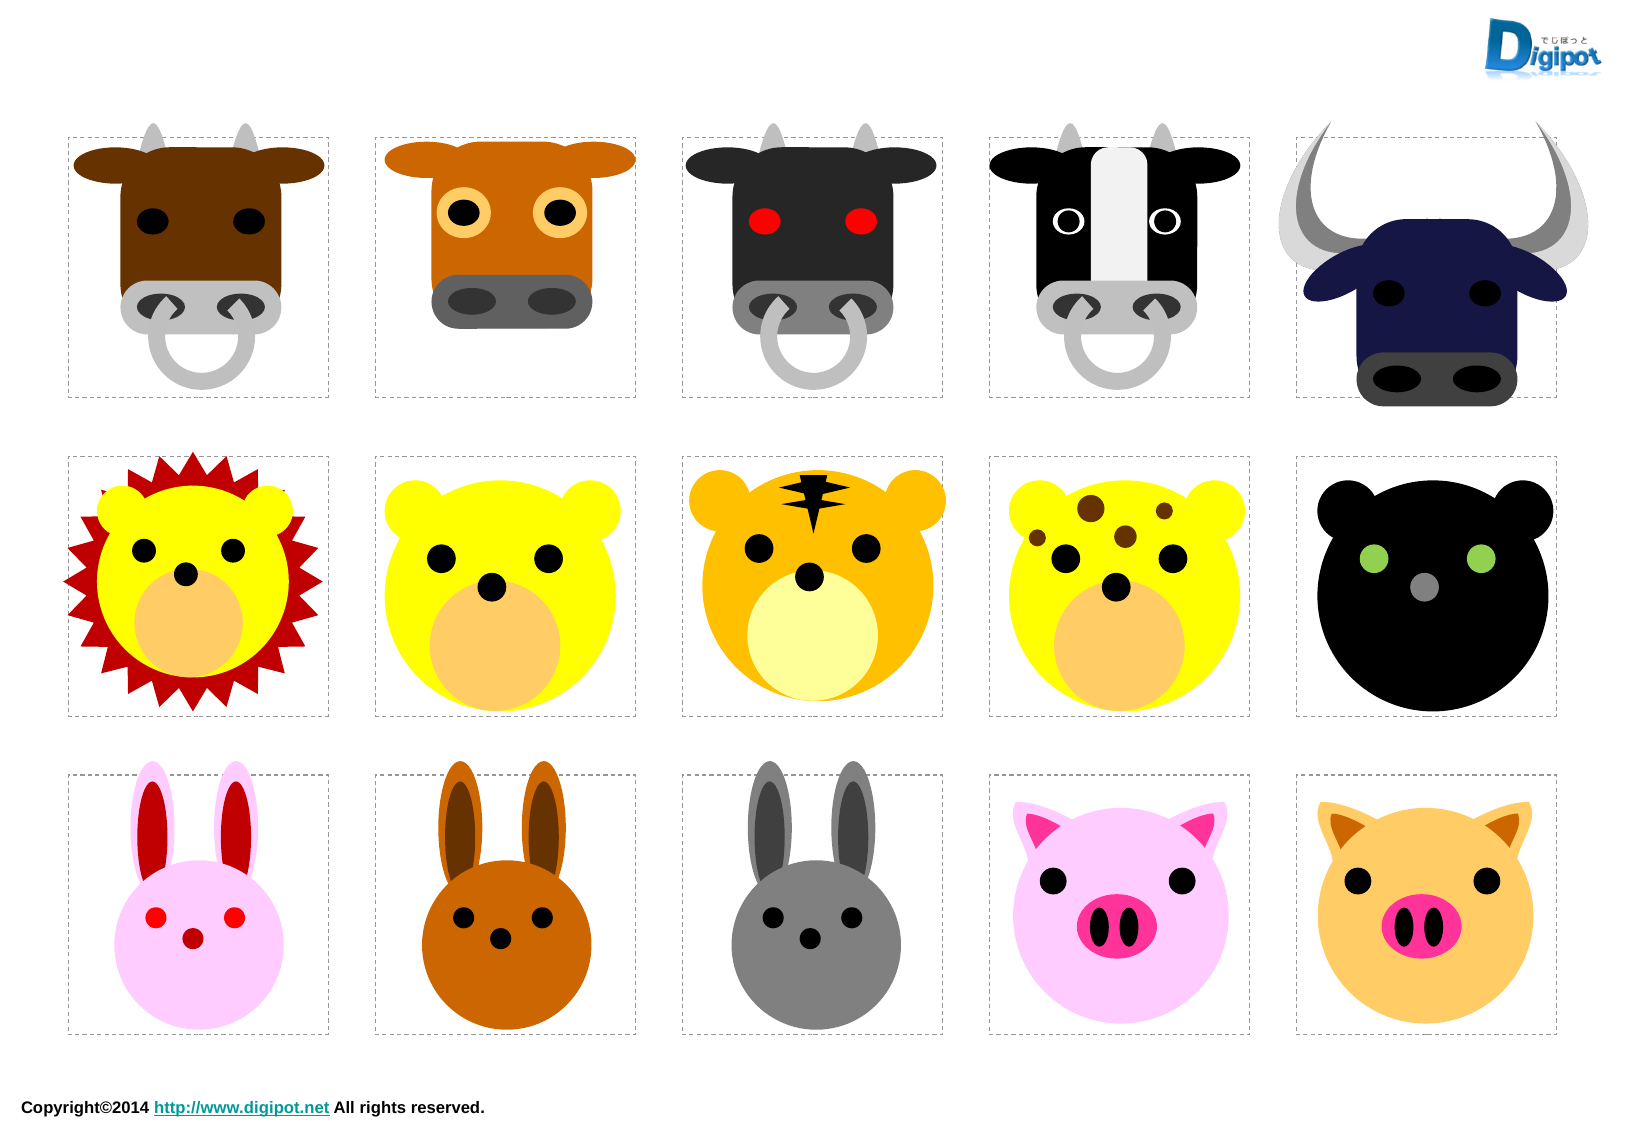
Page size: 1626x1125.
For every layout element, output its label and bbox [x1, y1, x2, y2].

text_box [1007, 789, 1233, 1024]
text_box [688, 469, 947, 702]
text_box [989, 122, 1241, 390]
text_box [1317, 480, 1554, 712]
text_box [114, 760, 284, 1031]
text_box [421, 760, 592, 1031]
text_box [384, 141, 636, 329]
picture [1485, 18, 1602, 82]
text_box [73, 122, 325, 390]
text_box [1008, 480, 1246, 712]
text_box [384, 480, 621, 712]
text_box [731, 760, 902, 1031]
text_box [1312, 789, 1538, 1024]
text_box [685, 122, 937, 390]
text_box [1272, 145, 1601, 407]
text_box [62, 451, 324, 712]
